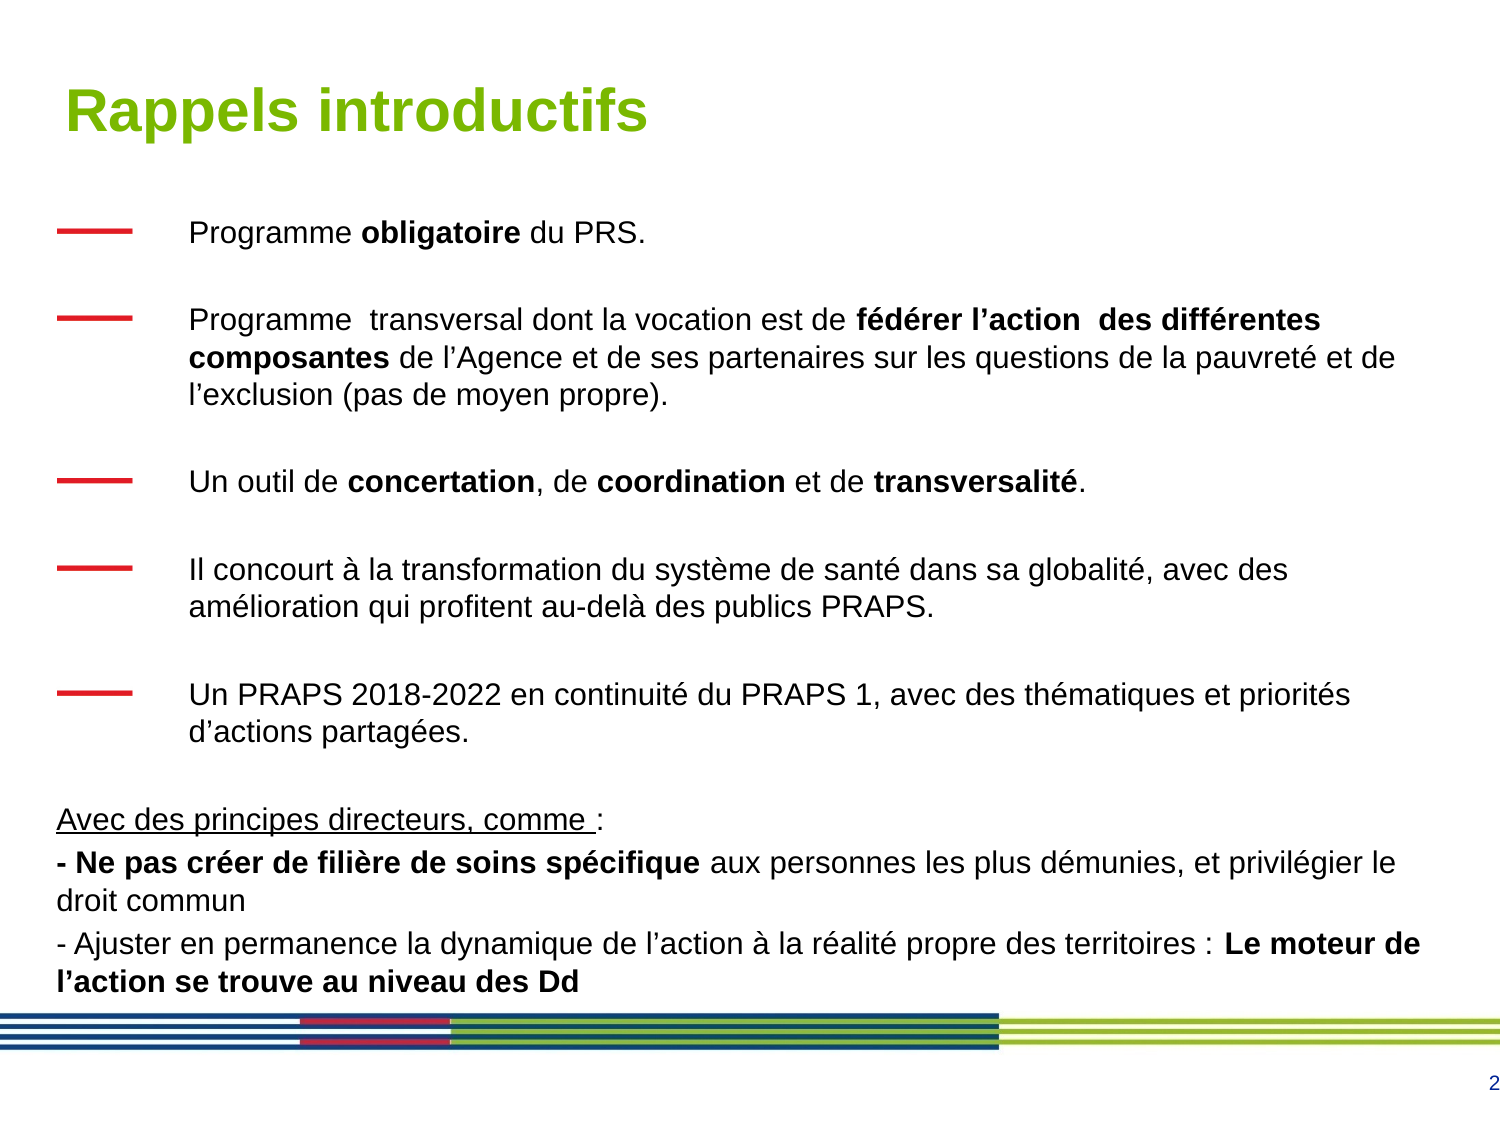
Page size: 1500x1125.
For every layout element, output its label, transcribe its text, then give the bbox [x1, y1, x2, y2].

list Programme obligatoire du PRS. Programme transversal dont la vocation est de fédérer l’action des différentes composantes de l’Agence et de ses partenaires sur les questions de la pauvreté et de l’exclusion (pas de moyen propre). Un outil de concertation, de coordination et de transversalité. Il concourt à la transformation du système de santé dans sa globalité, avec des amélioration qui profitent au-delà des publics PRAPS. Un PRAPS 2018-2022 en continuité du PRAPS 1, avec des thématiques et priorités d’actions partagées. Avec des principes directeurs, comme : - Ne pas créer de filière de soins spécifique aux personnes les plus démunies, et privilégier le droit commun - Ajuster en permanence la dynamique de l’action à la réalité propre des territoires : Le moteur de l’action se trouve au niveau des Dd [41, 160, 1483, 1012]
picture [56, 561, 133, 575]
picture [56, 311, 133, 325]
picture [56, 474, 133, 487]
picture [0, 999, 1500, 1063]
picture [56, 686, 133, 700]
title Rappels introductifs [49, 13, 1388, 160]
picture [56, 224, 133, 238]
